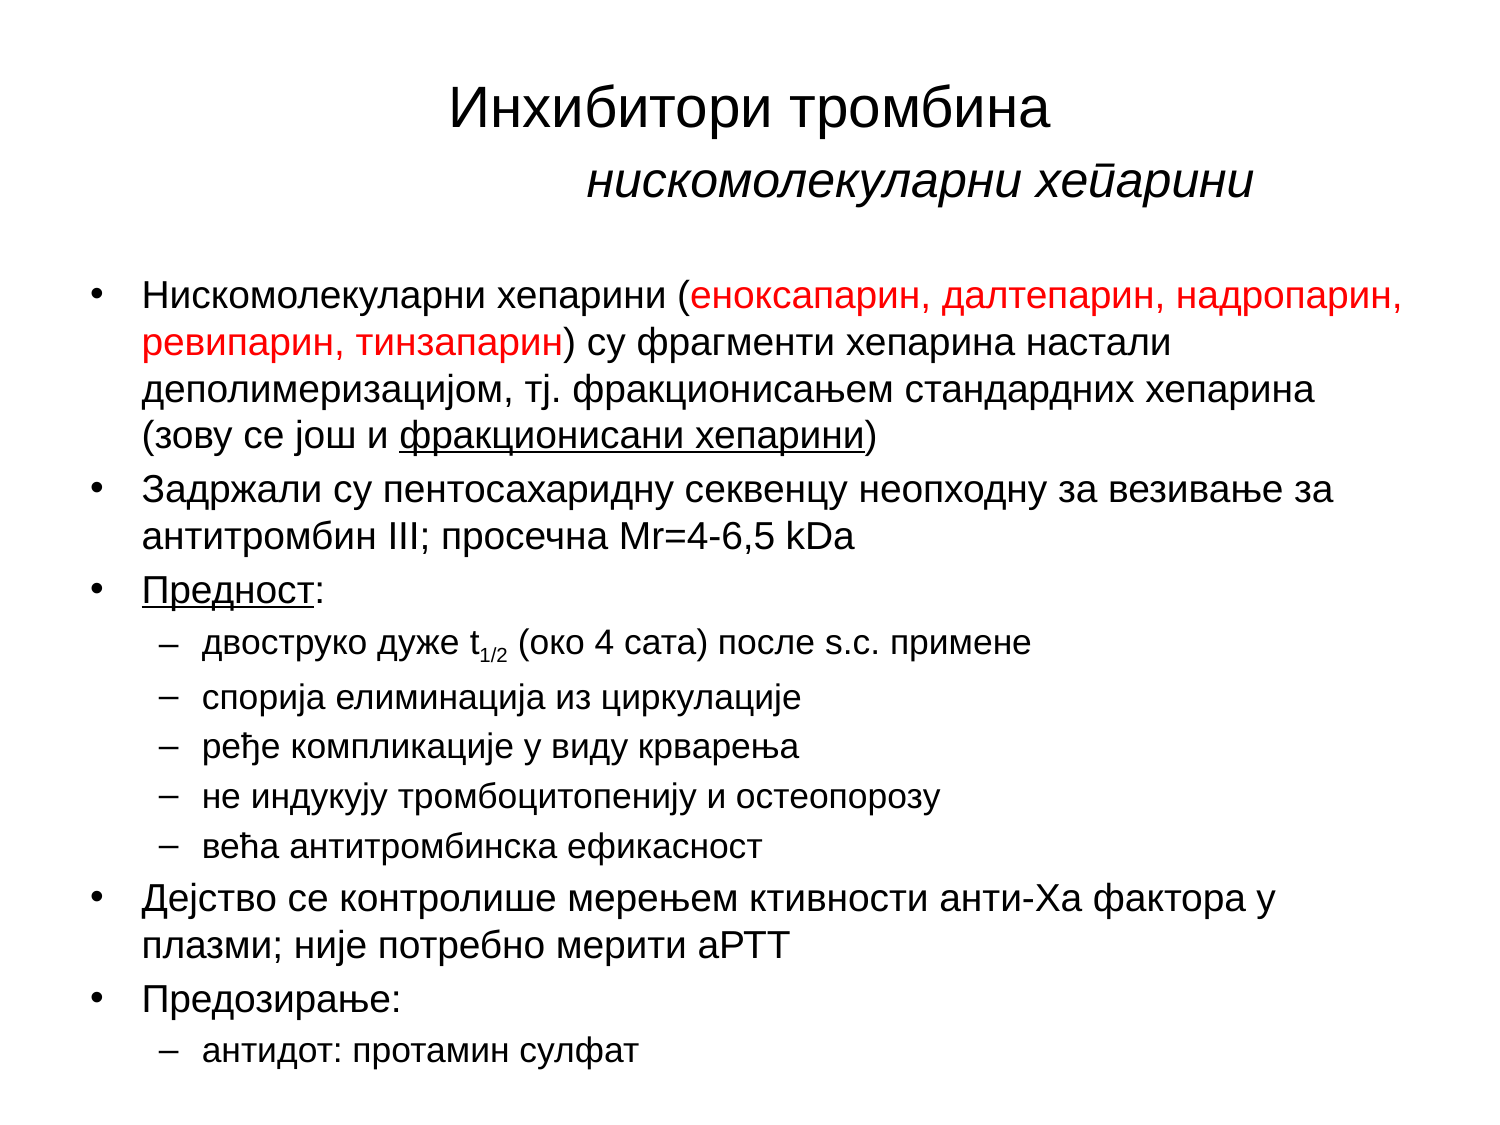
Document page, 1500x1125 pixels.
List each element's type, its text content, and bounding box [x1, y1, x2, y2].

title Инхибитори тромбина нискомолекуларни хепарини [75, 45, 1425, 233]
list Нискомолекуларни хепарини (еноксапарин, далтепарин, надропарин, ревипарин, тинзапарин) су фрагменти хепарина настали деполимеризацијом, тј. фракционисањем стандардних хепарина (зову се још и фракционисани хепарини) Задржали су пентосахаридну секвенцу неопходну за везивање за антитромбин III; просечна Mr=4-6,5 kDa Предност: двоструко дуже t1/2 (око 4 сата) после s.c. примене спорија елиминација из циркулације ређе компликације у виду крварења не индукују тромбоцитопенију и остеопорозу већа антитромбинска ефикасност Дејство се контролише мерењем ктивности анти-Ха фактора у плазми; није потребно мерити аРТТ Предозирање: антидот: протамин сулфат [75, 262, 1425, 1083]
